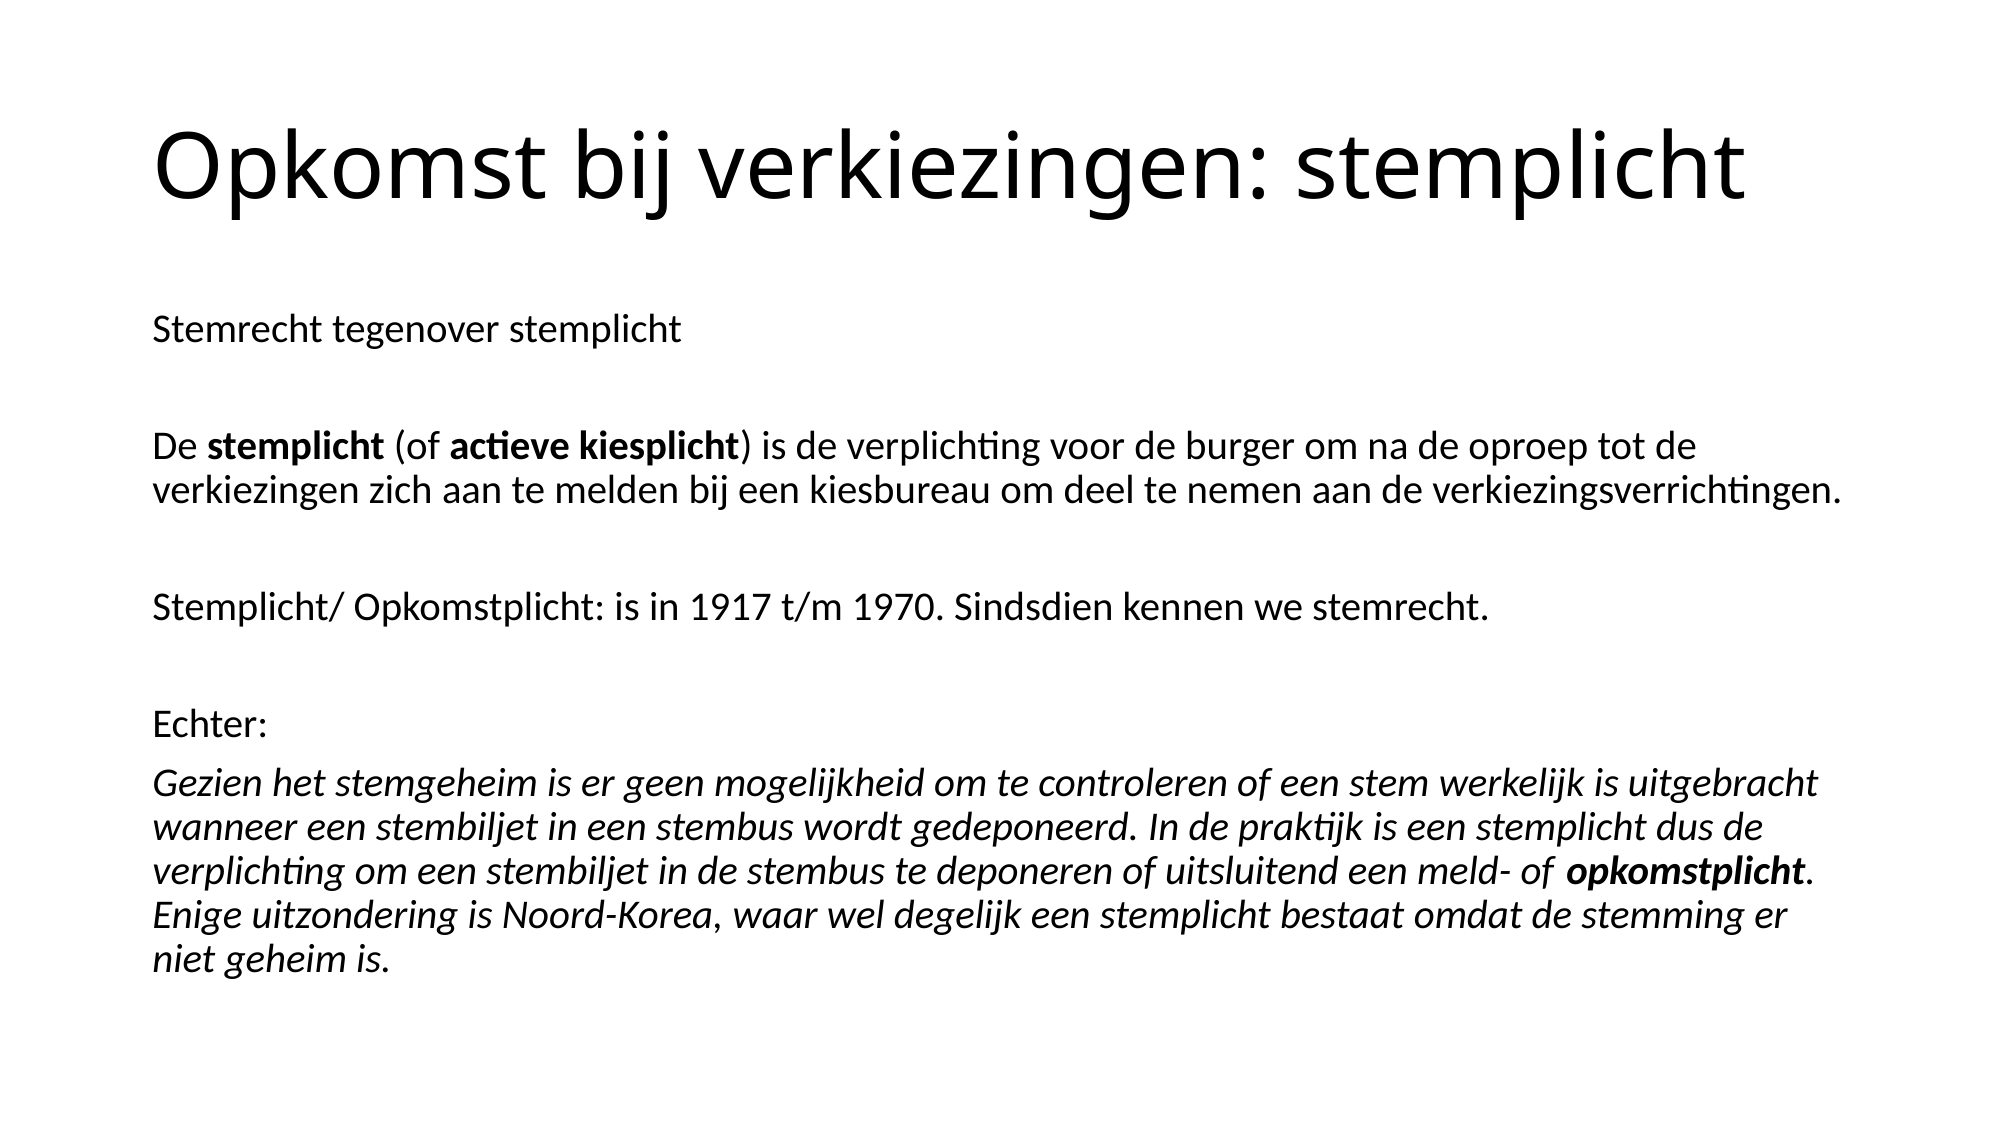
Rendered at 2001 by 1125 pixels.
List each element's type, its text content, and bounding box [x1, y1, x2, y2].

list Stemrecht tegenover stemplicht De stemplicht (of actieve kiesplicht) is de verplichting voor de burger om na de oproep tot de verkiezingen zich aan te melden bij een kiesbureau om deel te nemen aan de verkiezingsverrichtingen. Stemplicht/ Opkomstplicht: is in 1917 t/m 1970. Sindsdien kennen we stemrecht. Echter: Gezien het stemgeheim is er geen mogelijkheid om te controleren of een stem werkelijk is uitgebracht wanneer een stembiljet in een stembus wordt gedeponeerd. In de praktijk is een stemplicht dus de verplichting om een stembiljet in de stembus te deponeren of uitsluitend een meld- of opkomstplicht. Enige uitzondering is Noord-Korea, waar wel degelijk een stemplicht bestaat omdat de stemming er niet geheim is. [137, 299, 1863, 1014]
title Opkomst bij verkiezingen: stemplicht [137, 59, 1863, 278]
